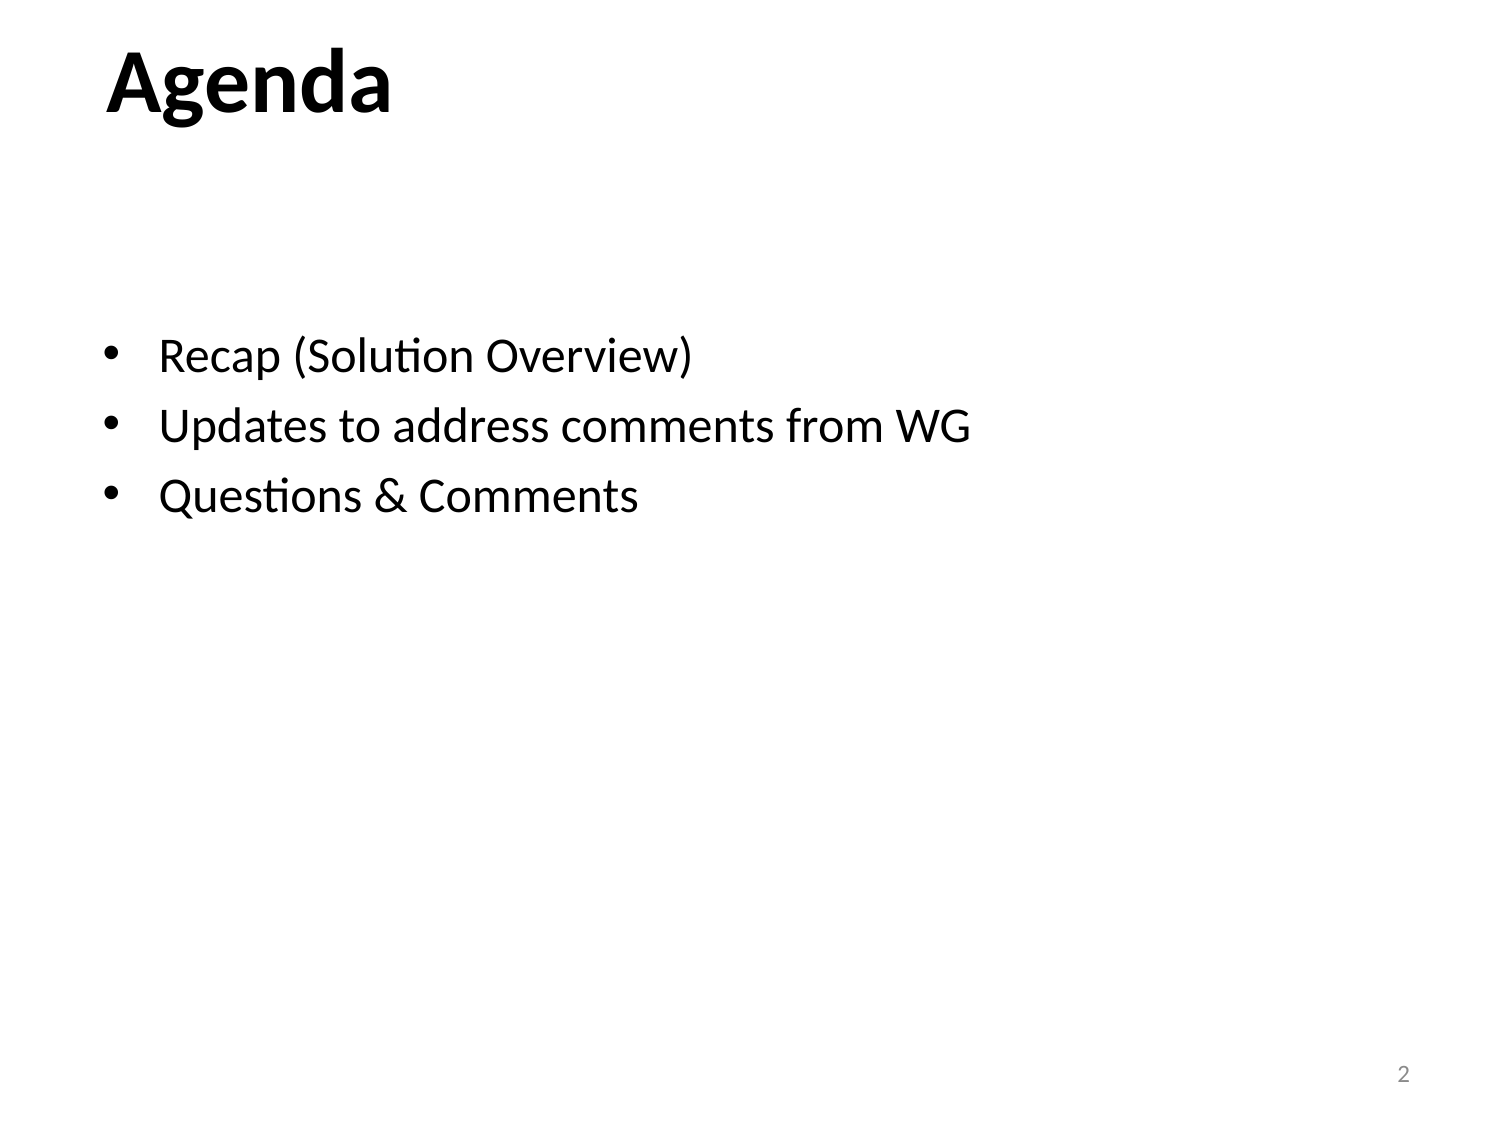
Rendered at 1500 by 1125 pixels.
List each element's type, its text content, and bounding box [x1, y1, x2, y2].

list Recap (Solution Overview) Updates to address comments from WG Questions & Comments [87, 174, 1438, 1063]
title Agenda [0, 1, 1500, 151]
slide_number 2 [1074, 1042, 1425, 1103]
